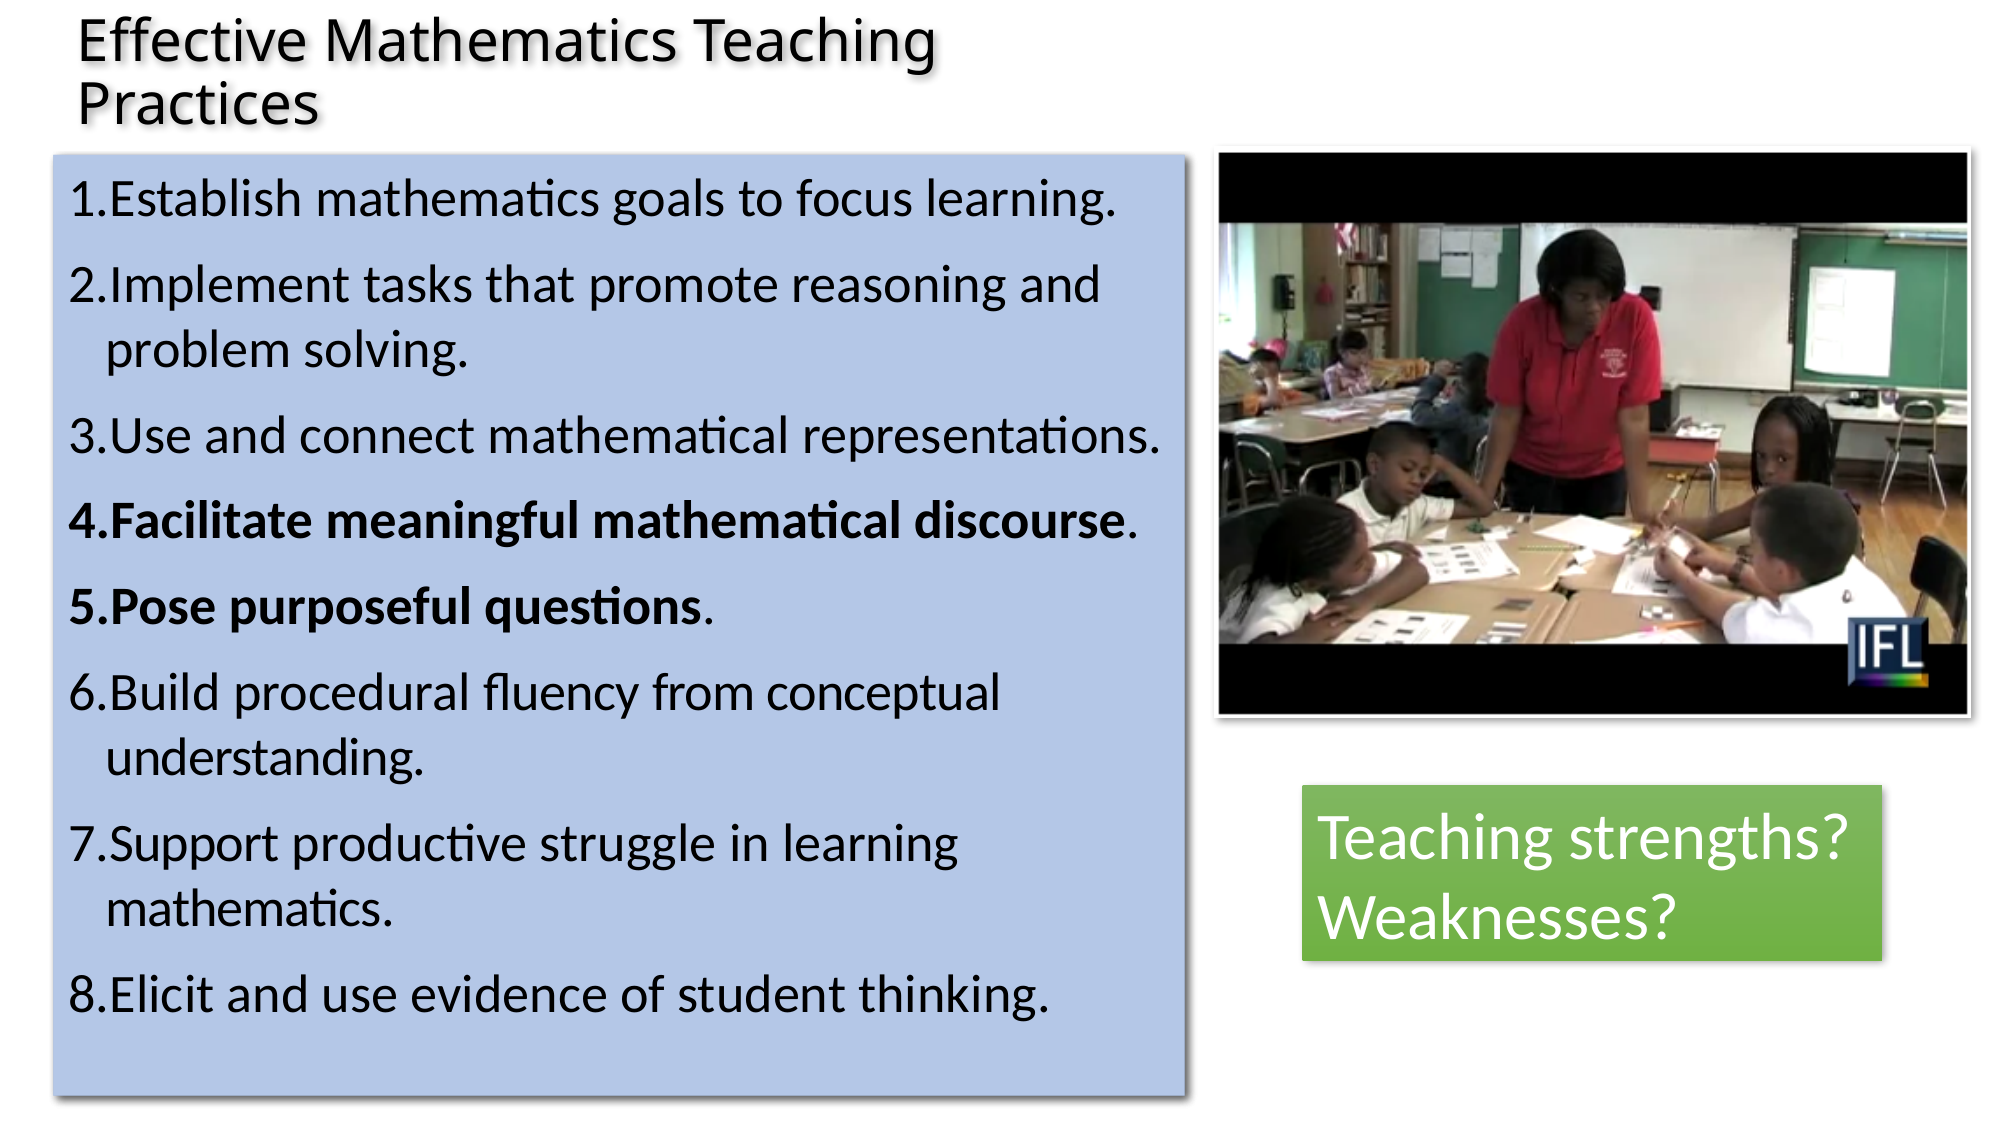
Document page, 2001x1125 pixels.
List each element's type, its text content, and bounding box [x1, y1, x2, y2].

text_box Teaching strengths? Weaknesses? [1302, 785, 1882, 961]
picture [1214, 146, 1971, 718]
text_box Establish mathematics goals to focus learning. Implement tasks that promote reasoning and problem solving. Use and connect mathematical representations. Facilitate meaningful mathematical discourse. Pose purposeful questions. Build procedural fluency from conceptual understanding. Support productive struggle in learning mathematics. Elicit and use evidence of student thinking. [53, 154, 1185, 1096]
title Effective Mathematics Teaching Practices [61, 32, 1203, 145]
